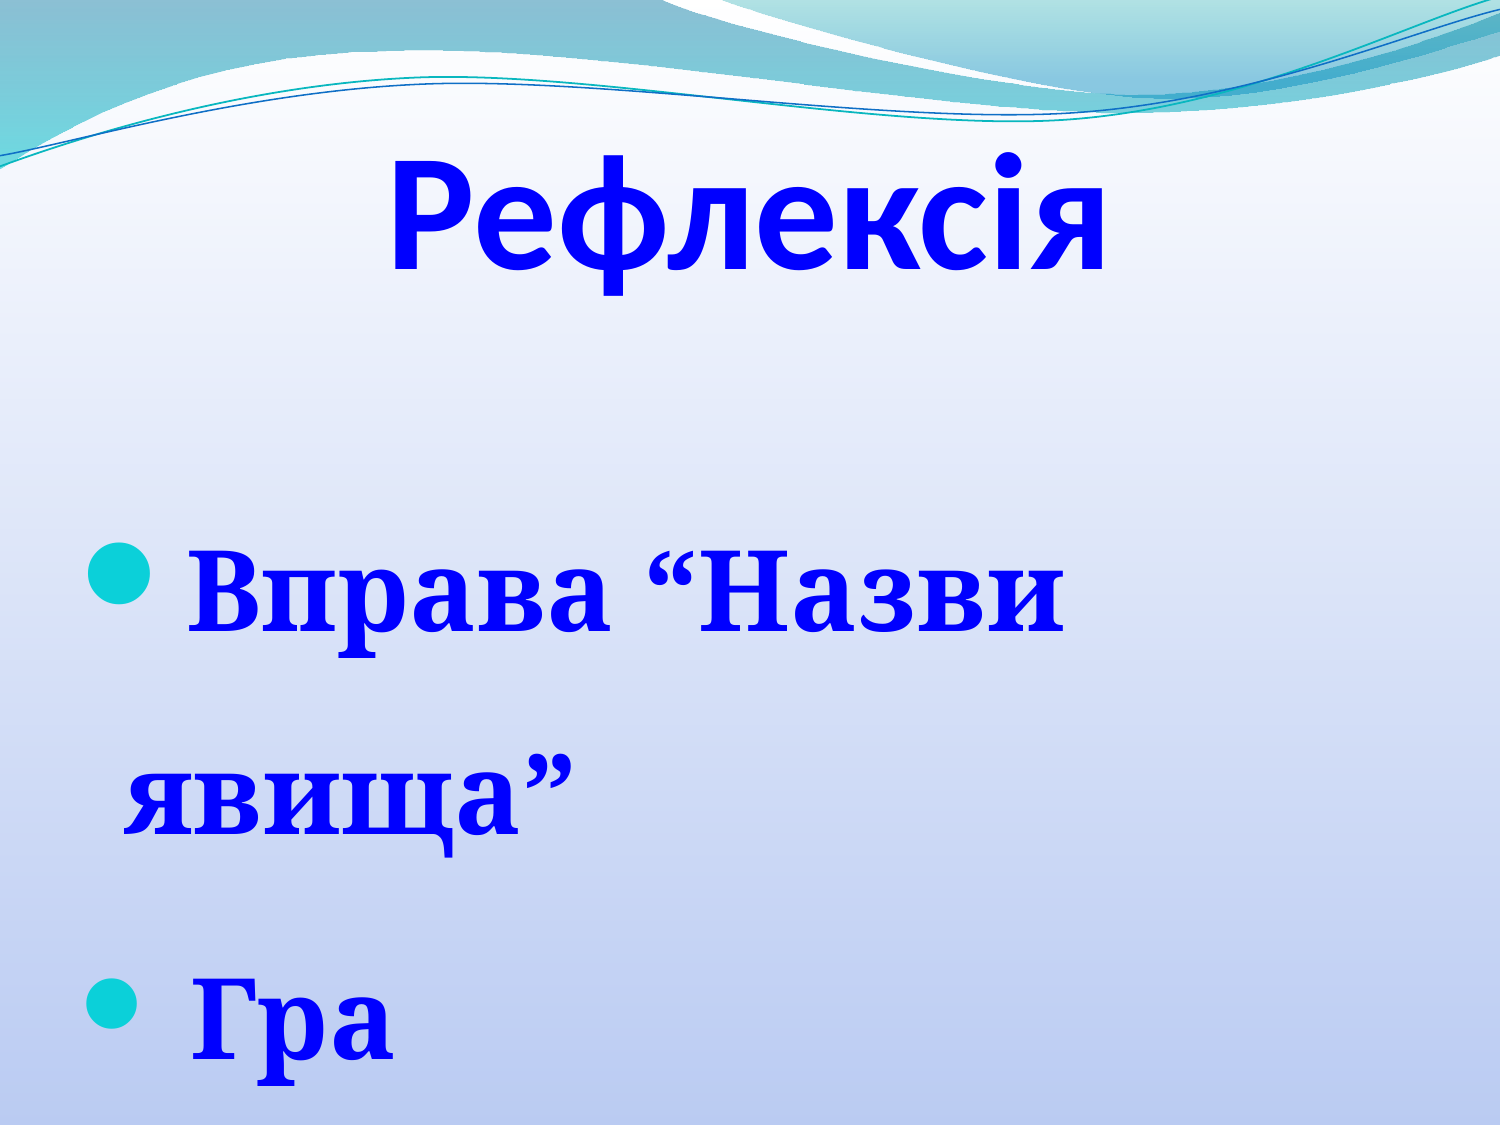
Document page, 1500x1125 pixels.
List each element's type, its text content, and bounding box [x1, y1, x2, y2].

list Вправа “Назви явища” Гра «Сортувальник» [64, 444, 1415, 1032]
title Рефлексія [75, 115, 1425, 304]
